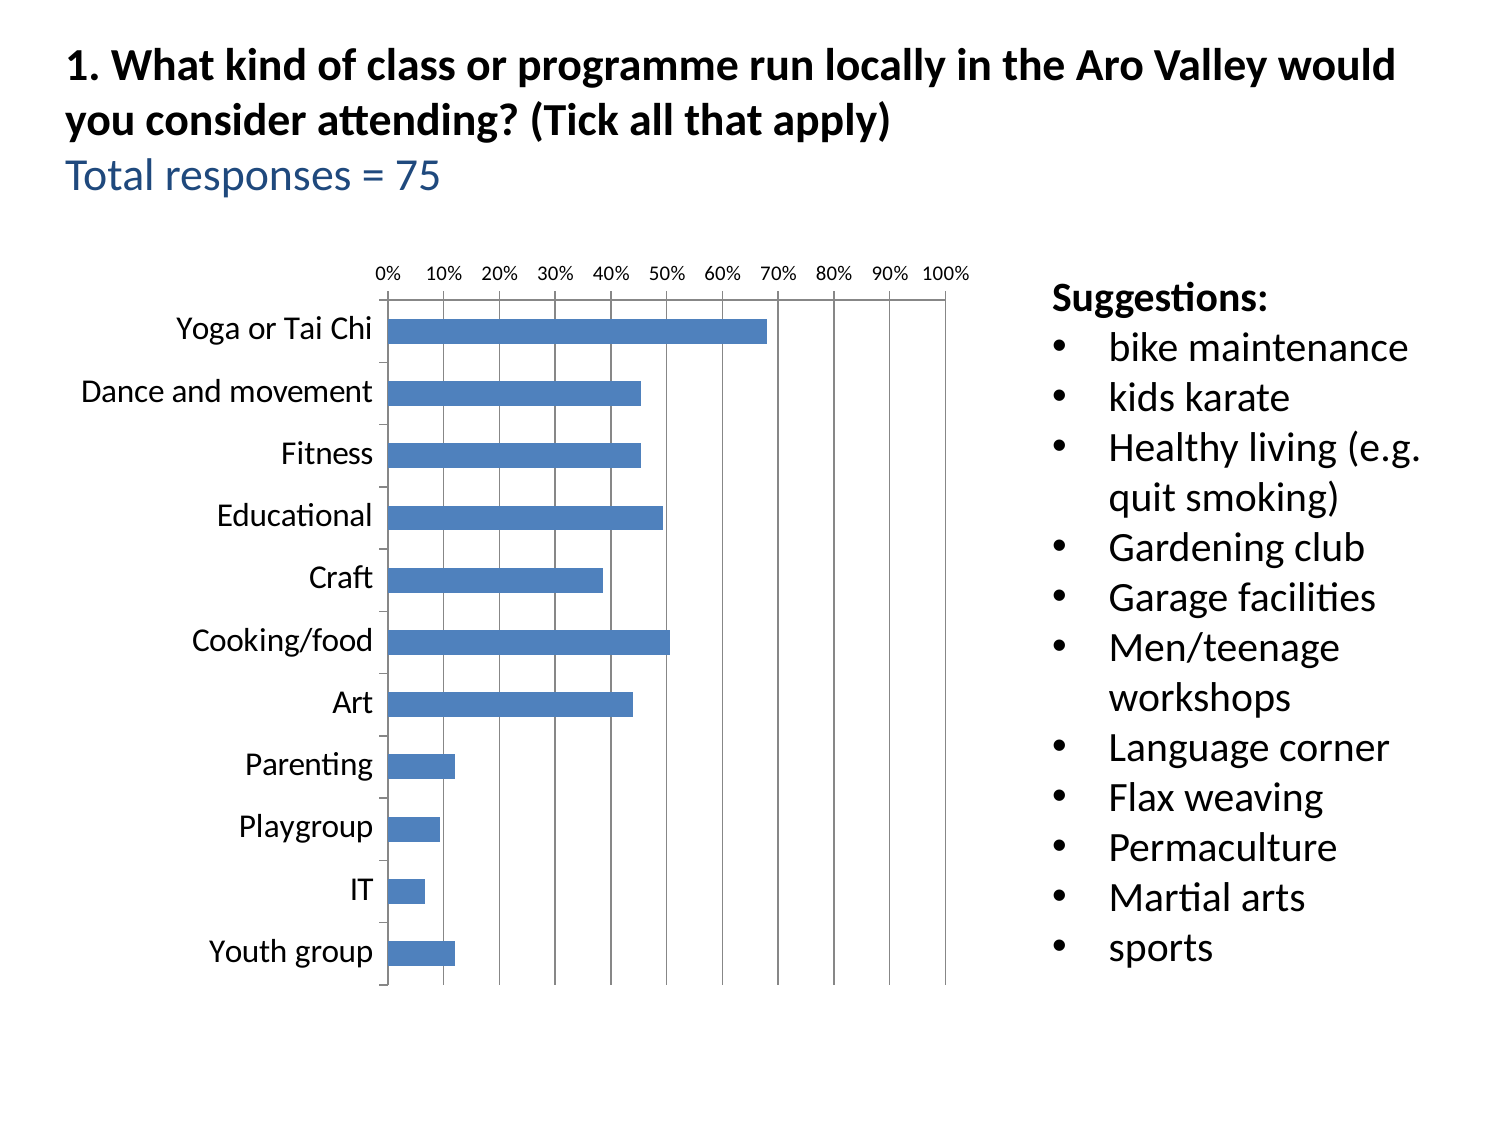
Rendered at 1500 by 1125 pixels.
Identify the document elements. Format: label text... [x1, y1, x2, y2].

chart [62, 249, 988, 1001]
text_box Suggestions: bike maintenance kids karate Healthy living (e.g. quit smoking) Gardening club Garage facilities Men/teenage workshops Language corner Flax weaving Permaculture Martial arts sports [1037, 262, 1475, 978]
title 1. What kind of class or programme run locally in the Aro Valley would you consider attending? (Tick all that apply) Total responses = 75 [50, 45, 1425, 250]
